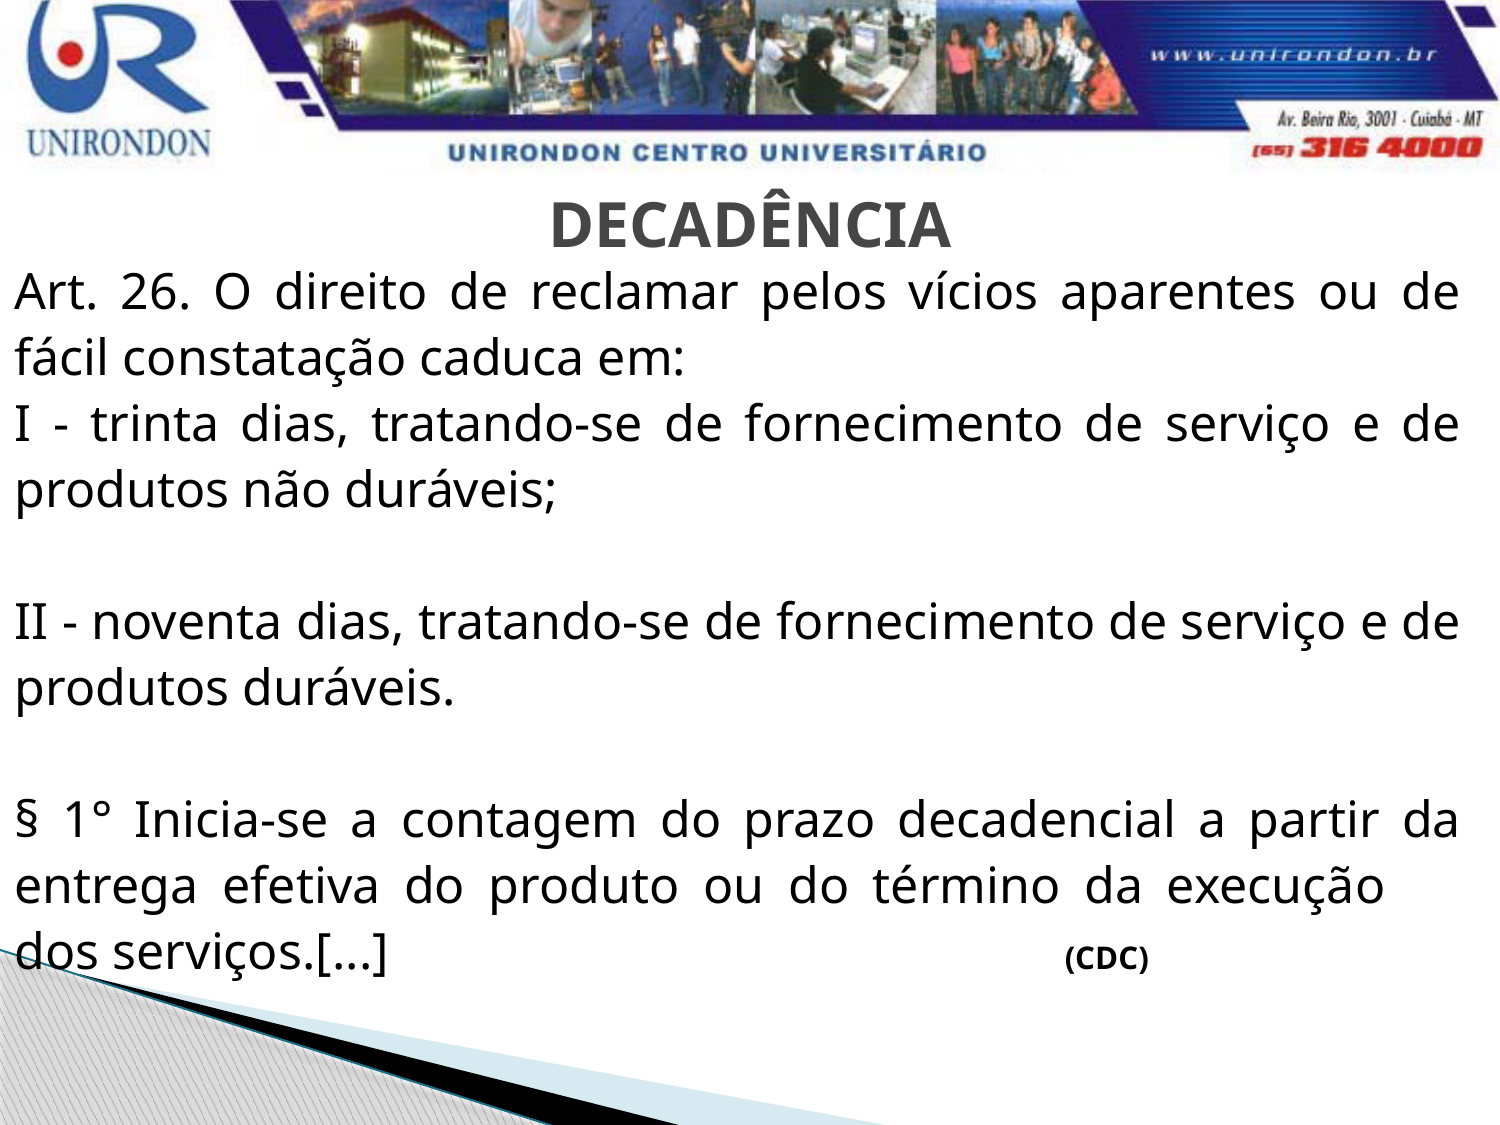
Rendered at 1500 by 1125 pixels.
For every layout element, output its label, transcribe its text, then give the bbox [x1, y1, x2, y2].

title DECADÊNCIA [0, 183, 1500, 270]
picture [0, 0, 1500, 174]
list Art. 26. O direito de reclamar pelos vícios aparentes ou de fácil constatação caduca em: I - trinta dias, tratando-se de fornecimento de serviço e de produtos não duráveis; II - noventa dias, tratando-se de fornecimento de serviço e de produtos duráveis. § 1° Inicia-se a contagem do prazo decadencial a partir da entrega efetiva do produto ou do término da execução dos serviços.[...] (CDC) [0, 246, 1477, 1079]
